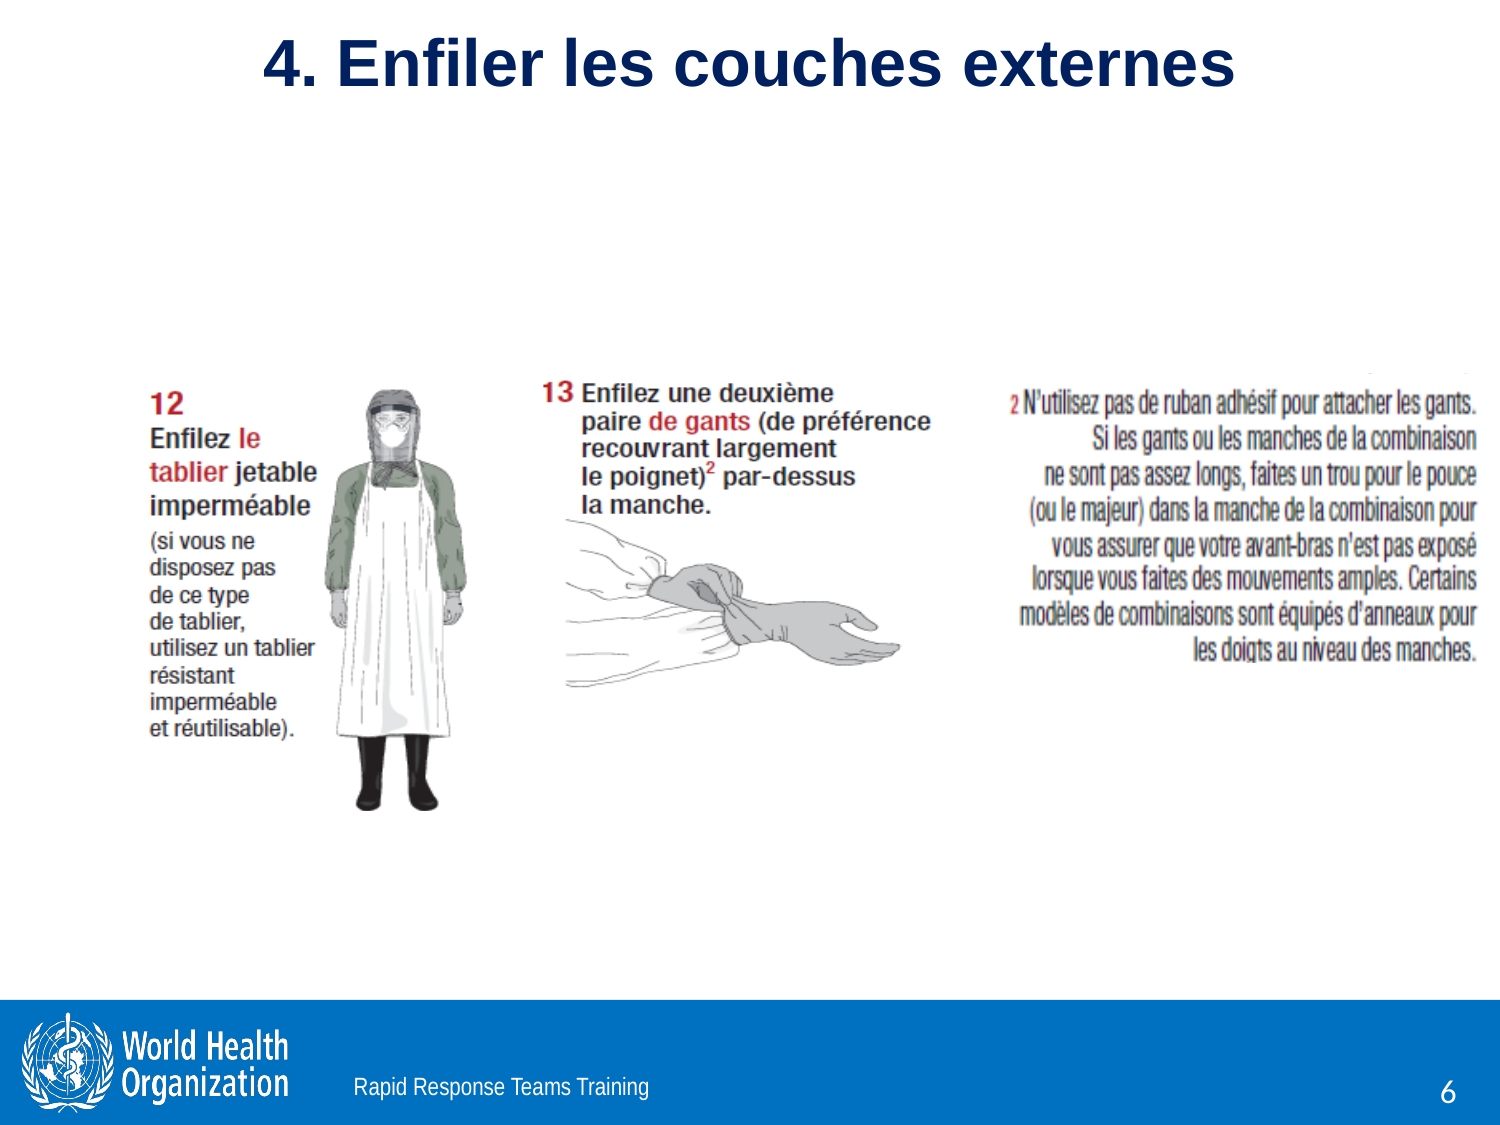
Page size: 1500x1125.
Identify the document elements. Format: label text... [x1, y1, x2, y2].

picture [135, 373, 490, 811]
picture [543, 378, 957, 699]
picture [21, 1012, 288, 1113]
picture [998, 373, 1496, 663]
title 4. Enfiler les couches externes [75, 0, 1425, 154]
